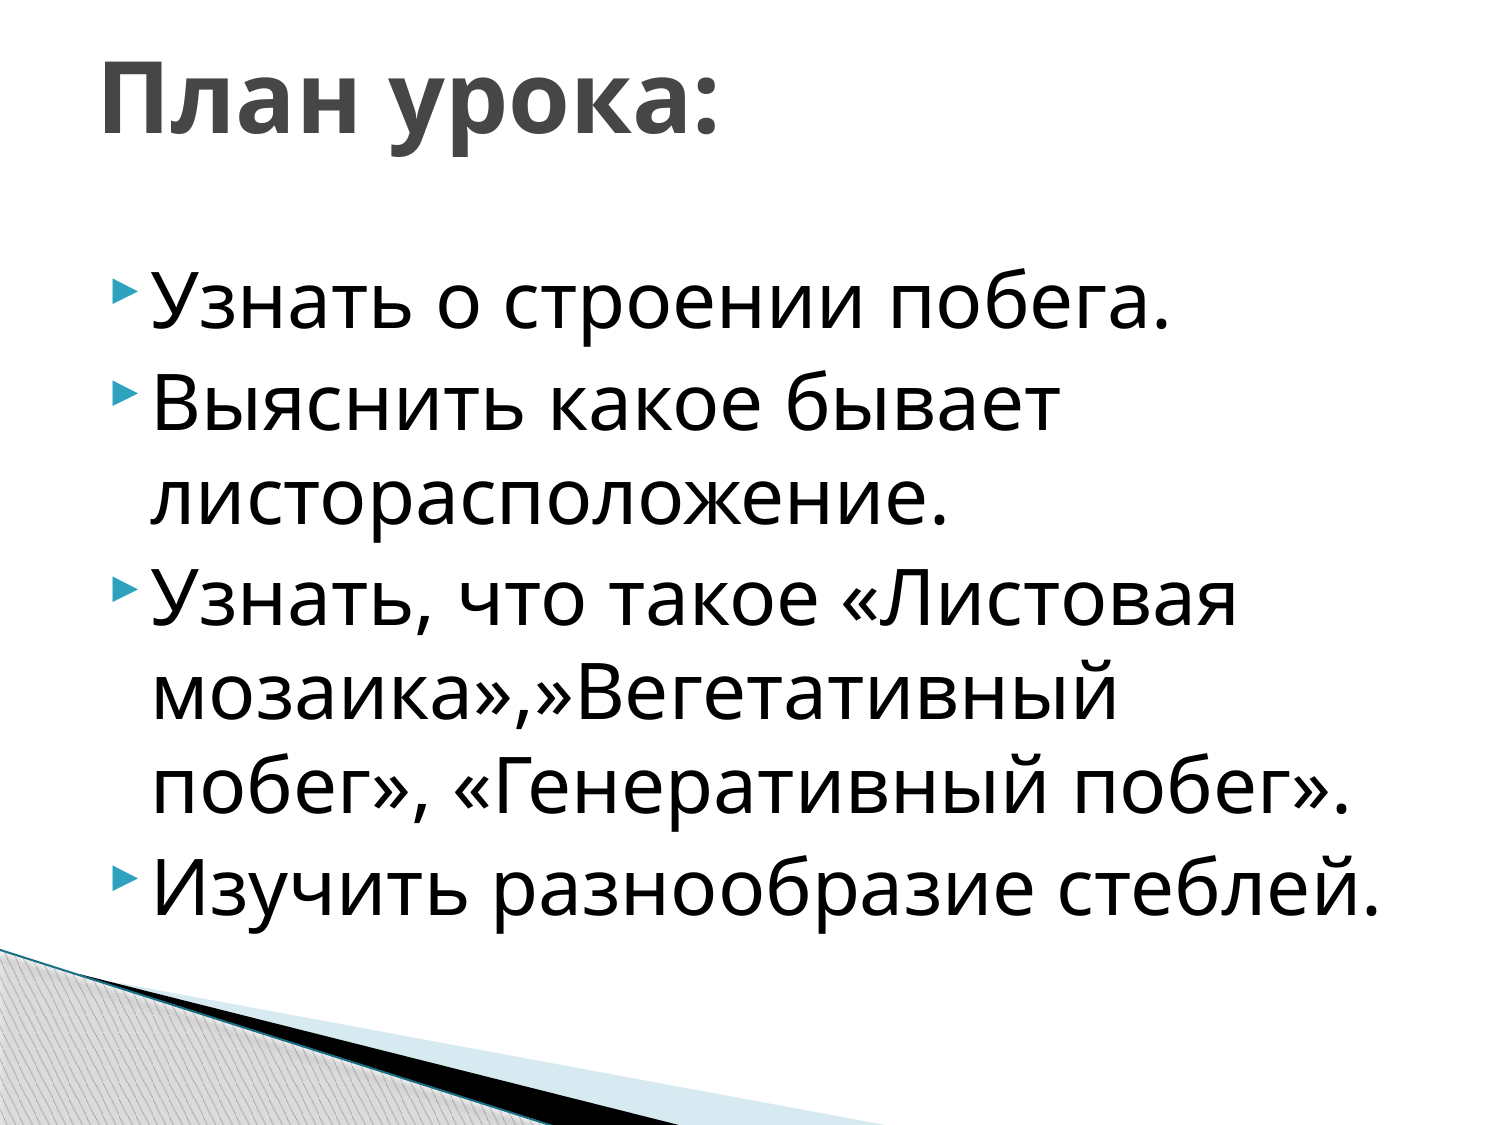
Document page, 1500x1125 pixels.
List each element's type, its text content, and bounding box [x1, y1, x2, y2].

list Узнать о строении побега. Выяснить какое бывает листорасположение. Узнать, что такое «Листовая мозаика»,»Вегетативный побег», «Генеративный побег». Изучить разнообразие стеблей. [75, 243, 1425, 986]
title План урока: [82, 46, 1432, 260]
